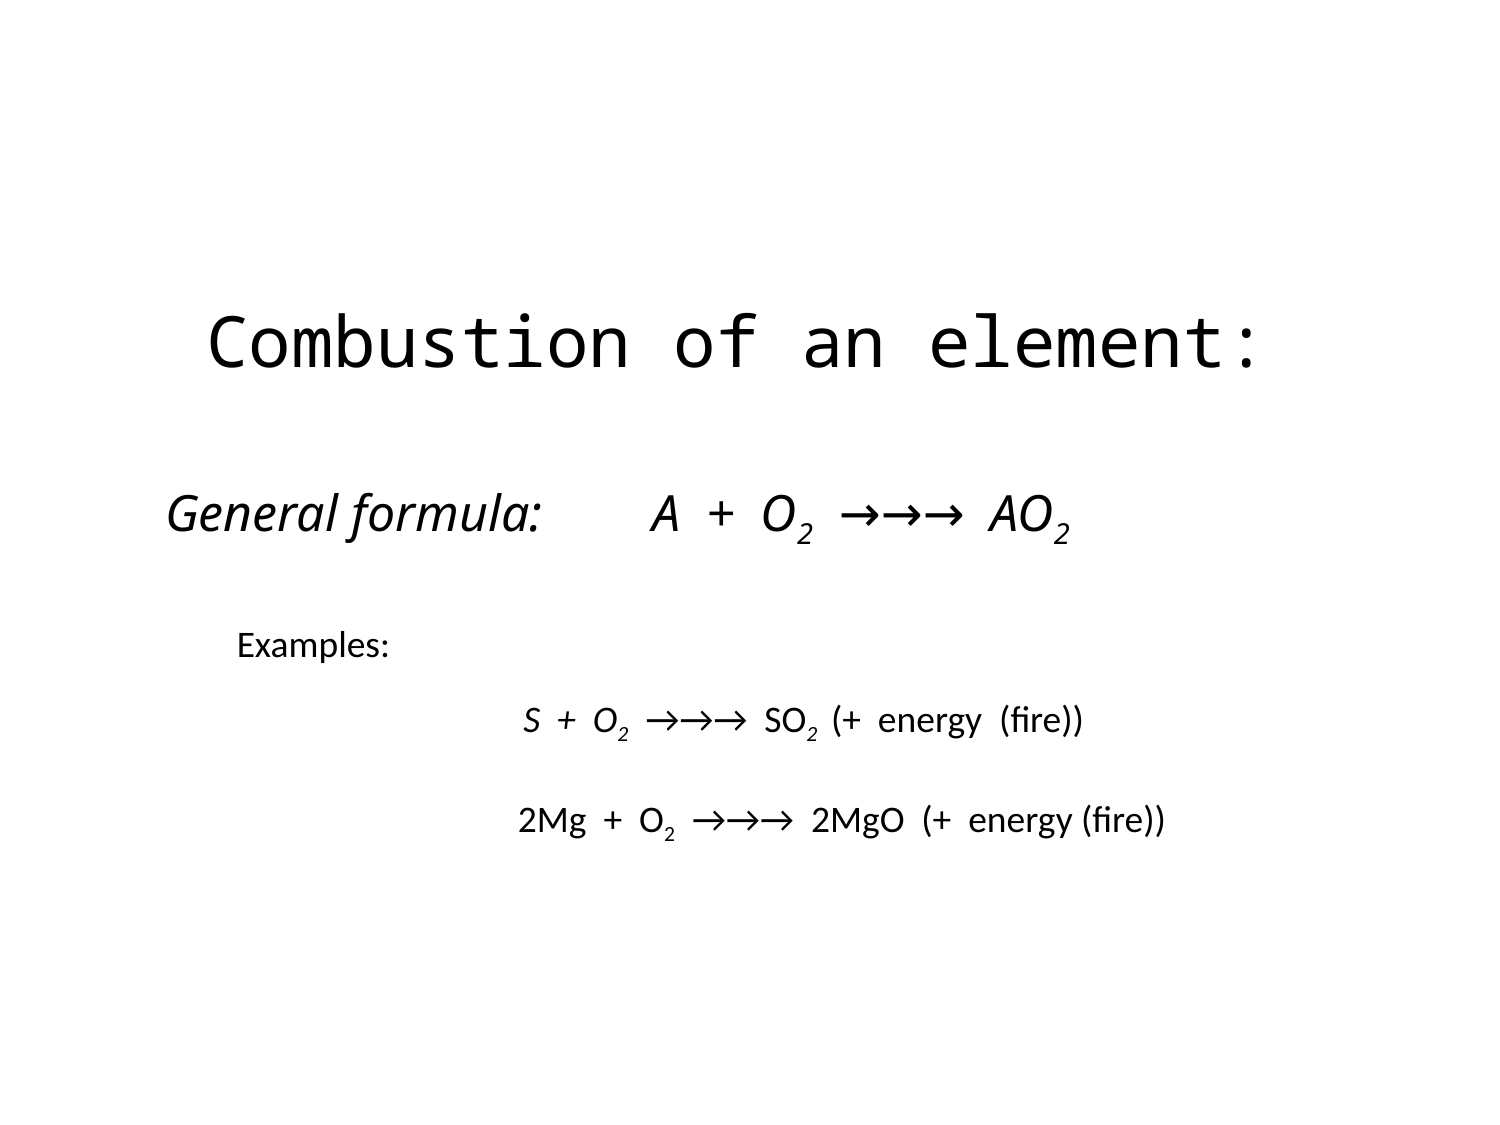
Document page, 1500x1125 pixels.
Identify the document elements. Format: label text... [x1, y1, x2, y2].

list General formula: A + O2 →→→ AO2 [0, 474, 1275, 600]
text_box Examples: [222, 612, 406, 673]
text_box S + O2 →→→ SO2 (+ energy (fire)) [358, 687, 1100, 754]
title Combustion of an element: [99, 275, 1375, 463]
text_box 2Mg + O2 →→→ 2MgO (+ energy (fire)) [353, 787, 1182, 854]
